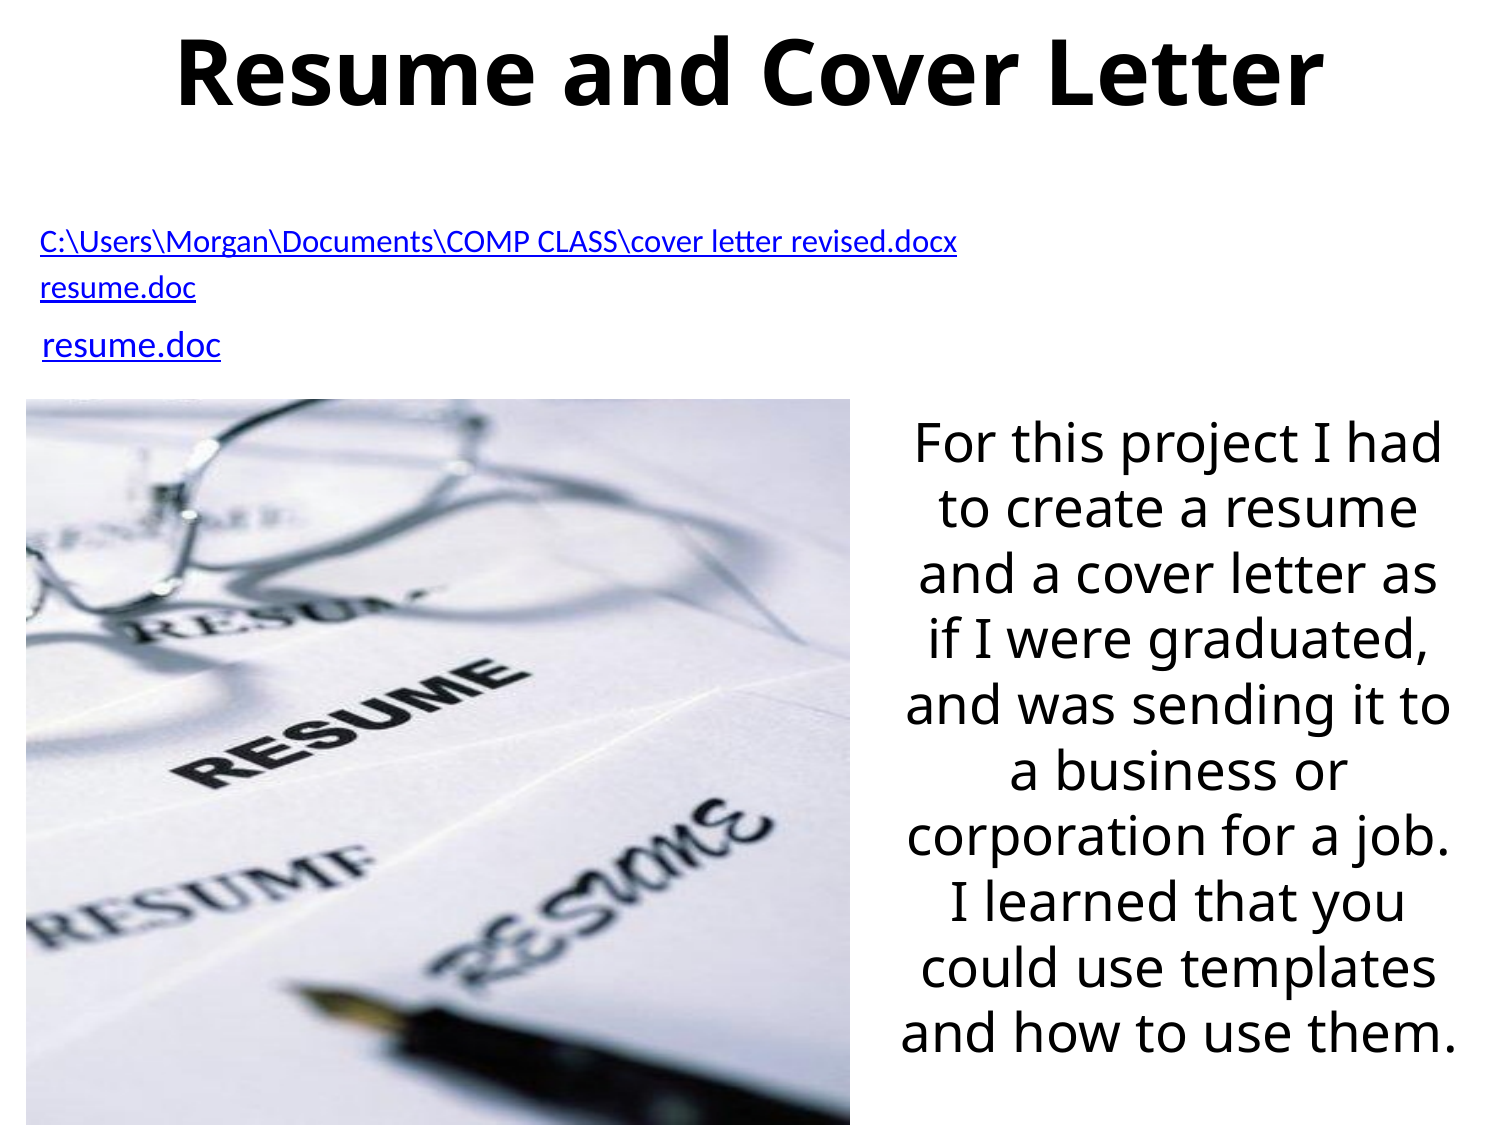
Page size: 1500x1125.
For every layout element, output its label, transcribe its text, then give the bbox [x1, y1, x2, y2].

picture [26, 399, 851, 1125]
list C:\Users\Morgan\Documents\COMP CLASS\cover letter revised.docx resume.doc [24, 212, 1438, 313]
text_box For this project I had to create a resume and a cover letter as if I were graduated, and was sending it to a business or corporation for a job. I learned that you could use templates and how to use them. [883, 399, 1475, 1125]
title Resume and Cover Letter [75, 0, 1425, 163]
text_box resume.doc [27, 312, 237, 373]
